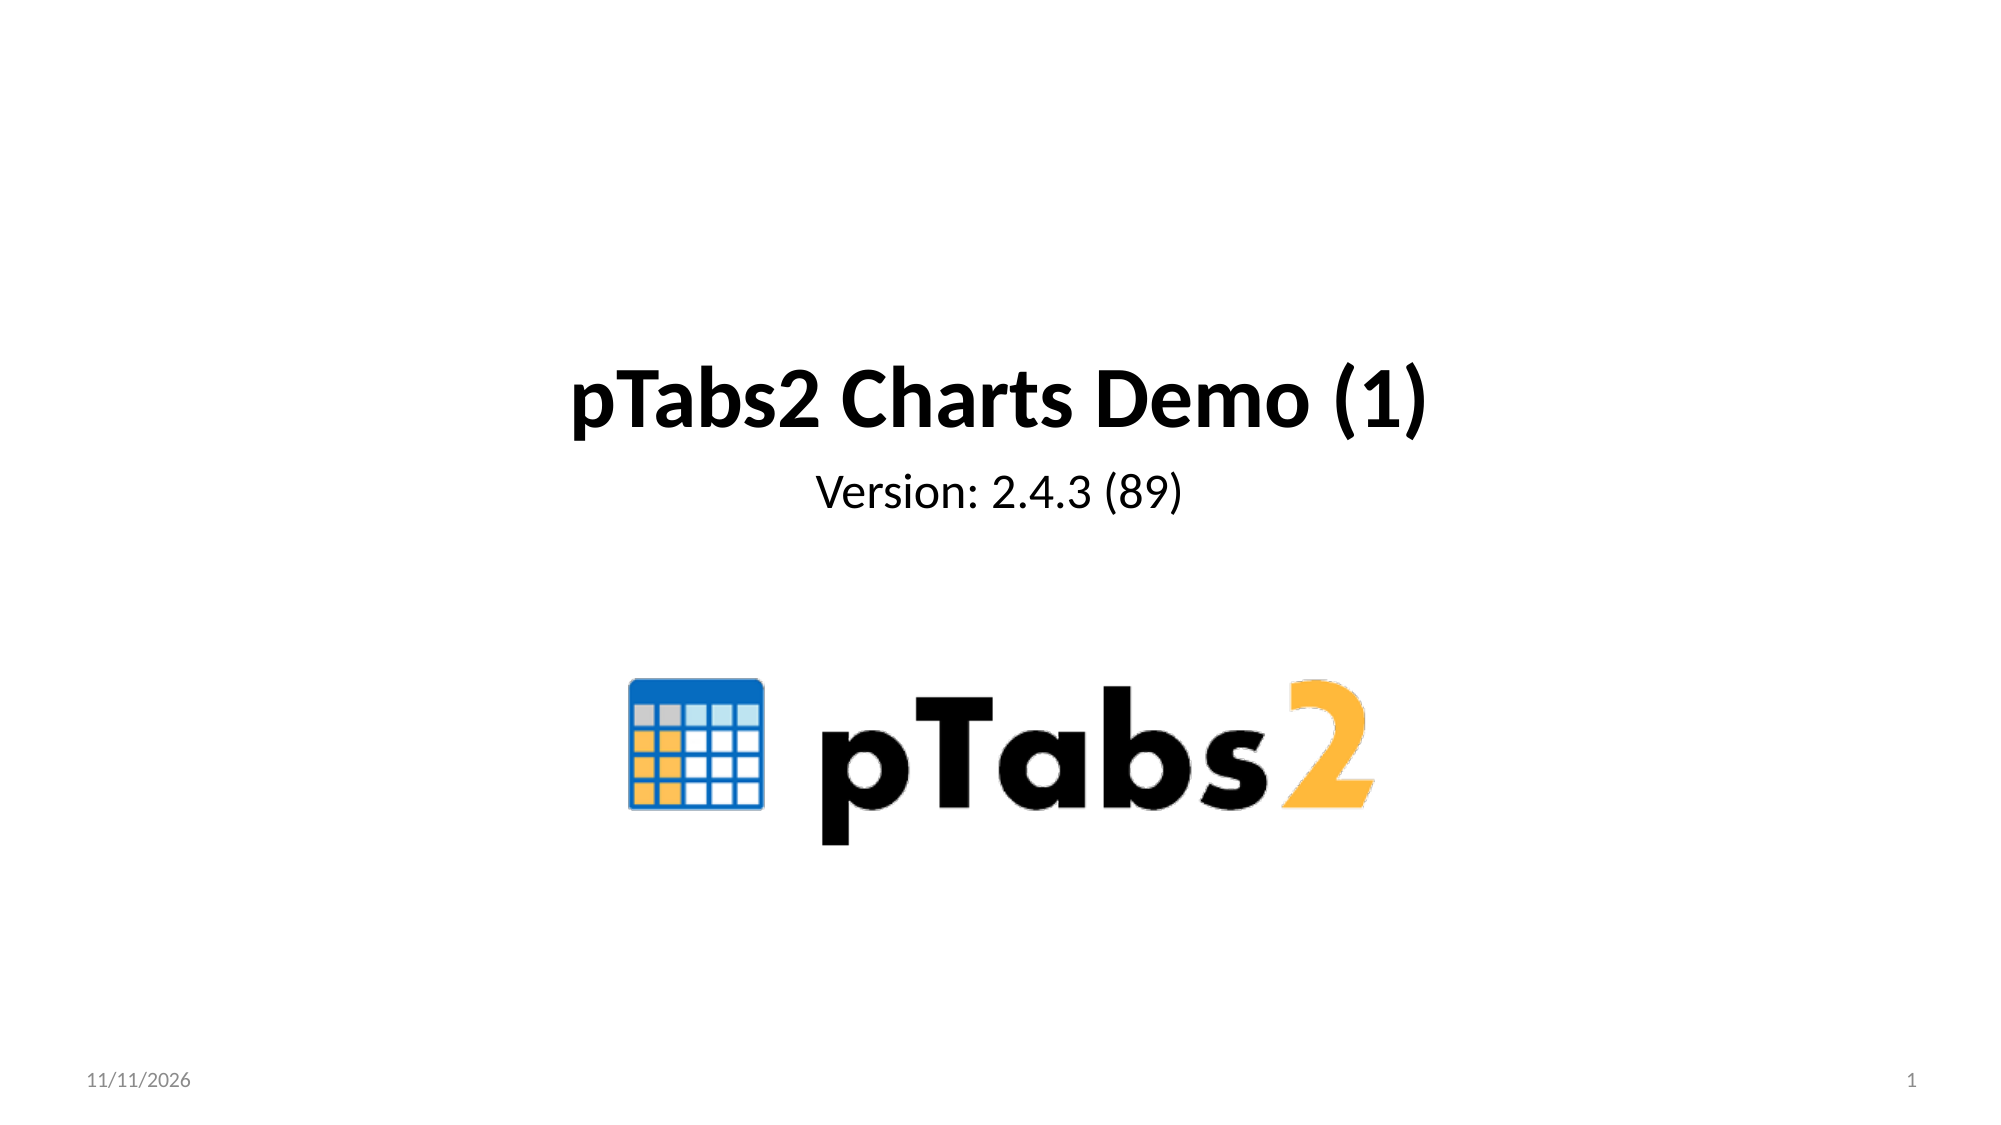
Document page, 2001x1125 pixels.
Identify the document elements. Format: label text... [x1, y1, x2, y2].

subtitle Version: 2.4.3 (89) [249, 458, 1750, 730]
title pTabs2 Charts Demo (1) [249, 62, 1750, 455]
slide_number 1 [1482, 1055, 1933, 1103]
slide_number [70, 1055, 512, 1103]
picture [613, 666, 1387, 855]
